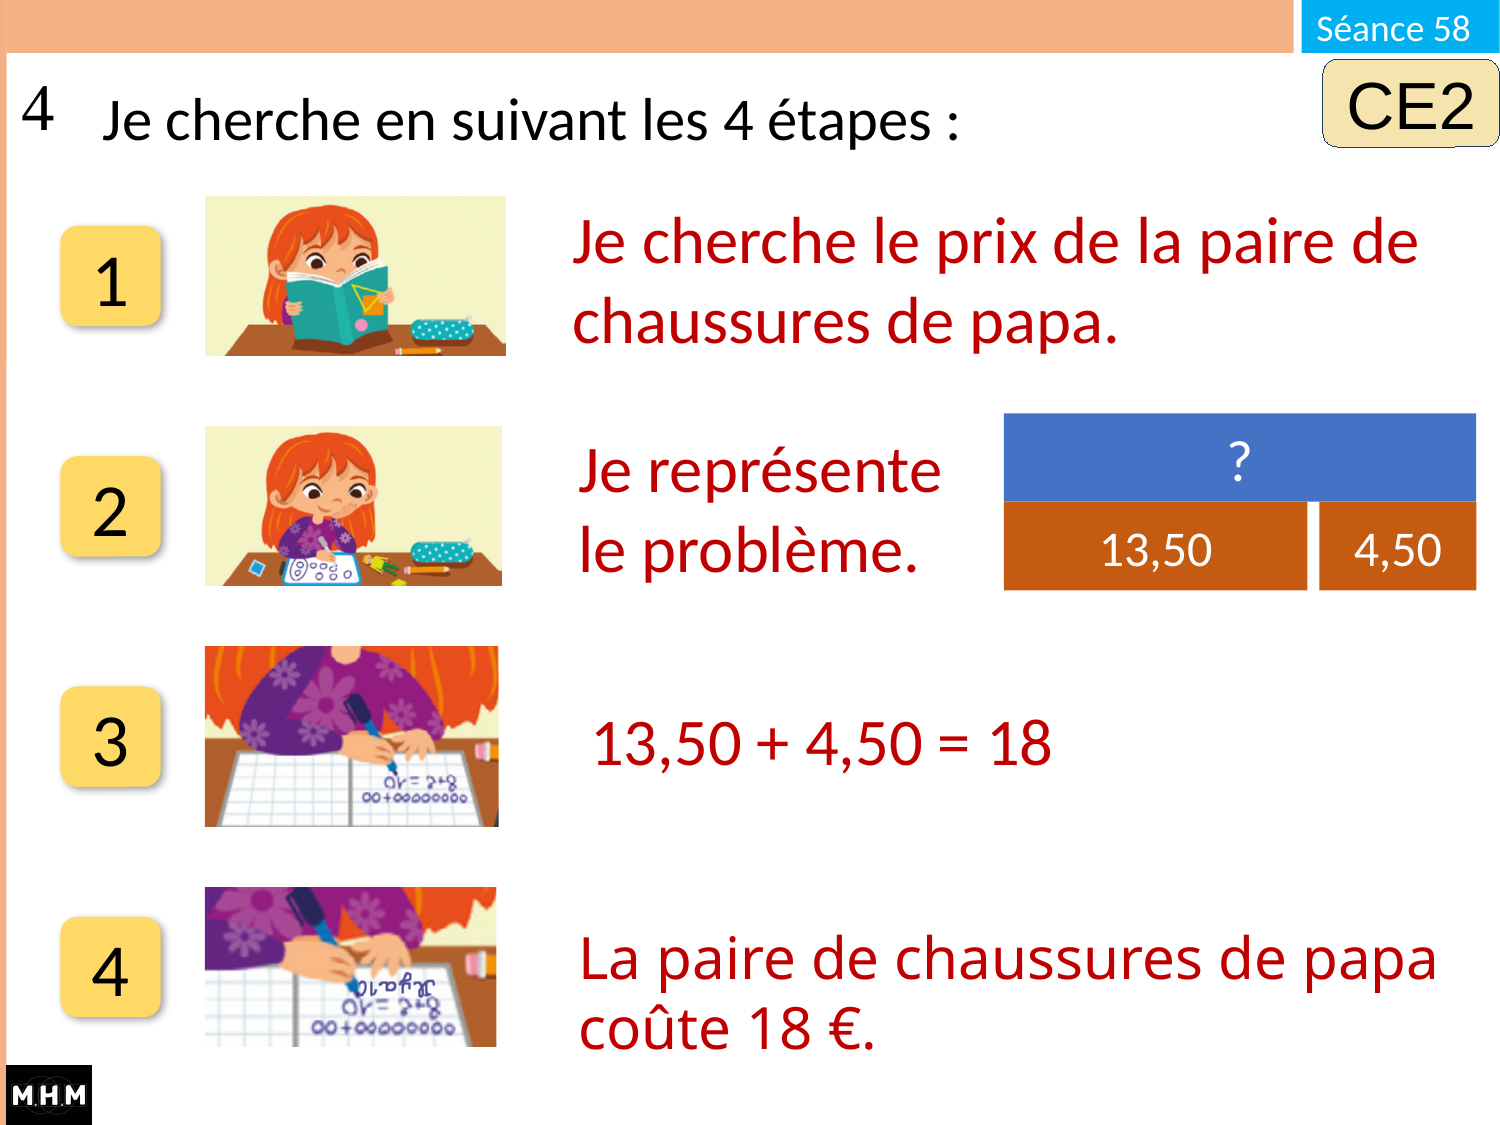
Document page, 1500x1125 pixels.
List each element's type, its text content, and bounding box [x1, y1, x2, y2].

picture [6, 1065, 92, 1125]
text_box 3 [58, 684, 163, 789]
text_box CE2 [1322, 59, 1500, 148]
title Je cherche en suivant les 4 étapes : [88, 35, 1382, 160]
text_box Je cherche le prix de la paire de chaussures de papa. [558, 189, 1478, 365]
text_box 13,50 + 4,50 = 18 [575, 691, 1333, 786]
text_box 4,50 [1317, 500, 1478, 593]
text_box La paire de chaussures de papa coûte 18 €. [563, 913, 1490, 1069]
text_box 1 [58, 223, 163, 329]
picture [204, 426, 503, 587]
text_box Je représente le problème. [563, 418, 992, 593]
text_box ? [1002, 411, 1478, 504]
picture [204, 645, 499, 828]
text_box 4 [58, 914, 163, 1020]
text_box 13,50 [1002, 500, 1309, 593]
text_box 2 [58, 454, 163, 559]
picture [204, 887, 497, 1047]
picture [204, 196, 515, 356]
